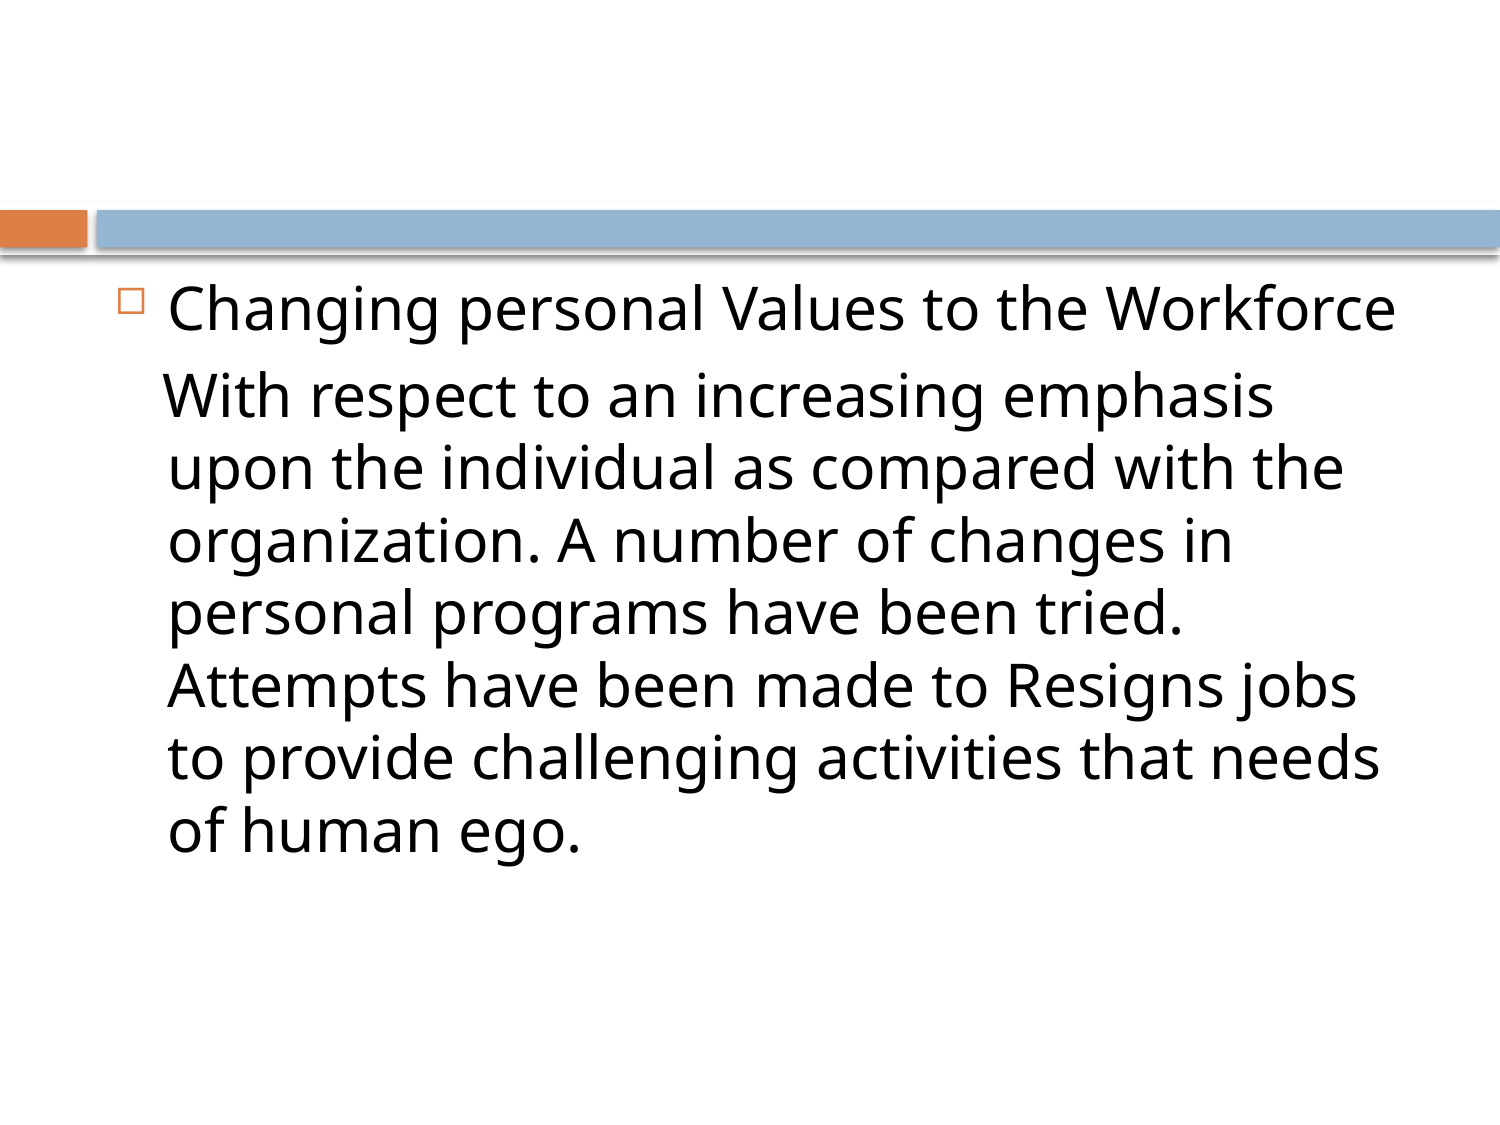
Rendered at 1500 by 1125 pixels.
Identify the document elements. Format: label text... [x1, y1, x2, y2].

list Changing personal Values to the Workforce With respect to an increasing emphasis upon the individual as compared with the organization. A number of changes in personal programs have been tried. Attempts have been made to Resigns jobs to provide challenging activities that needs of human ego. [100, 262, 1438, 1000]
